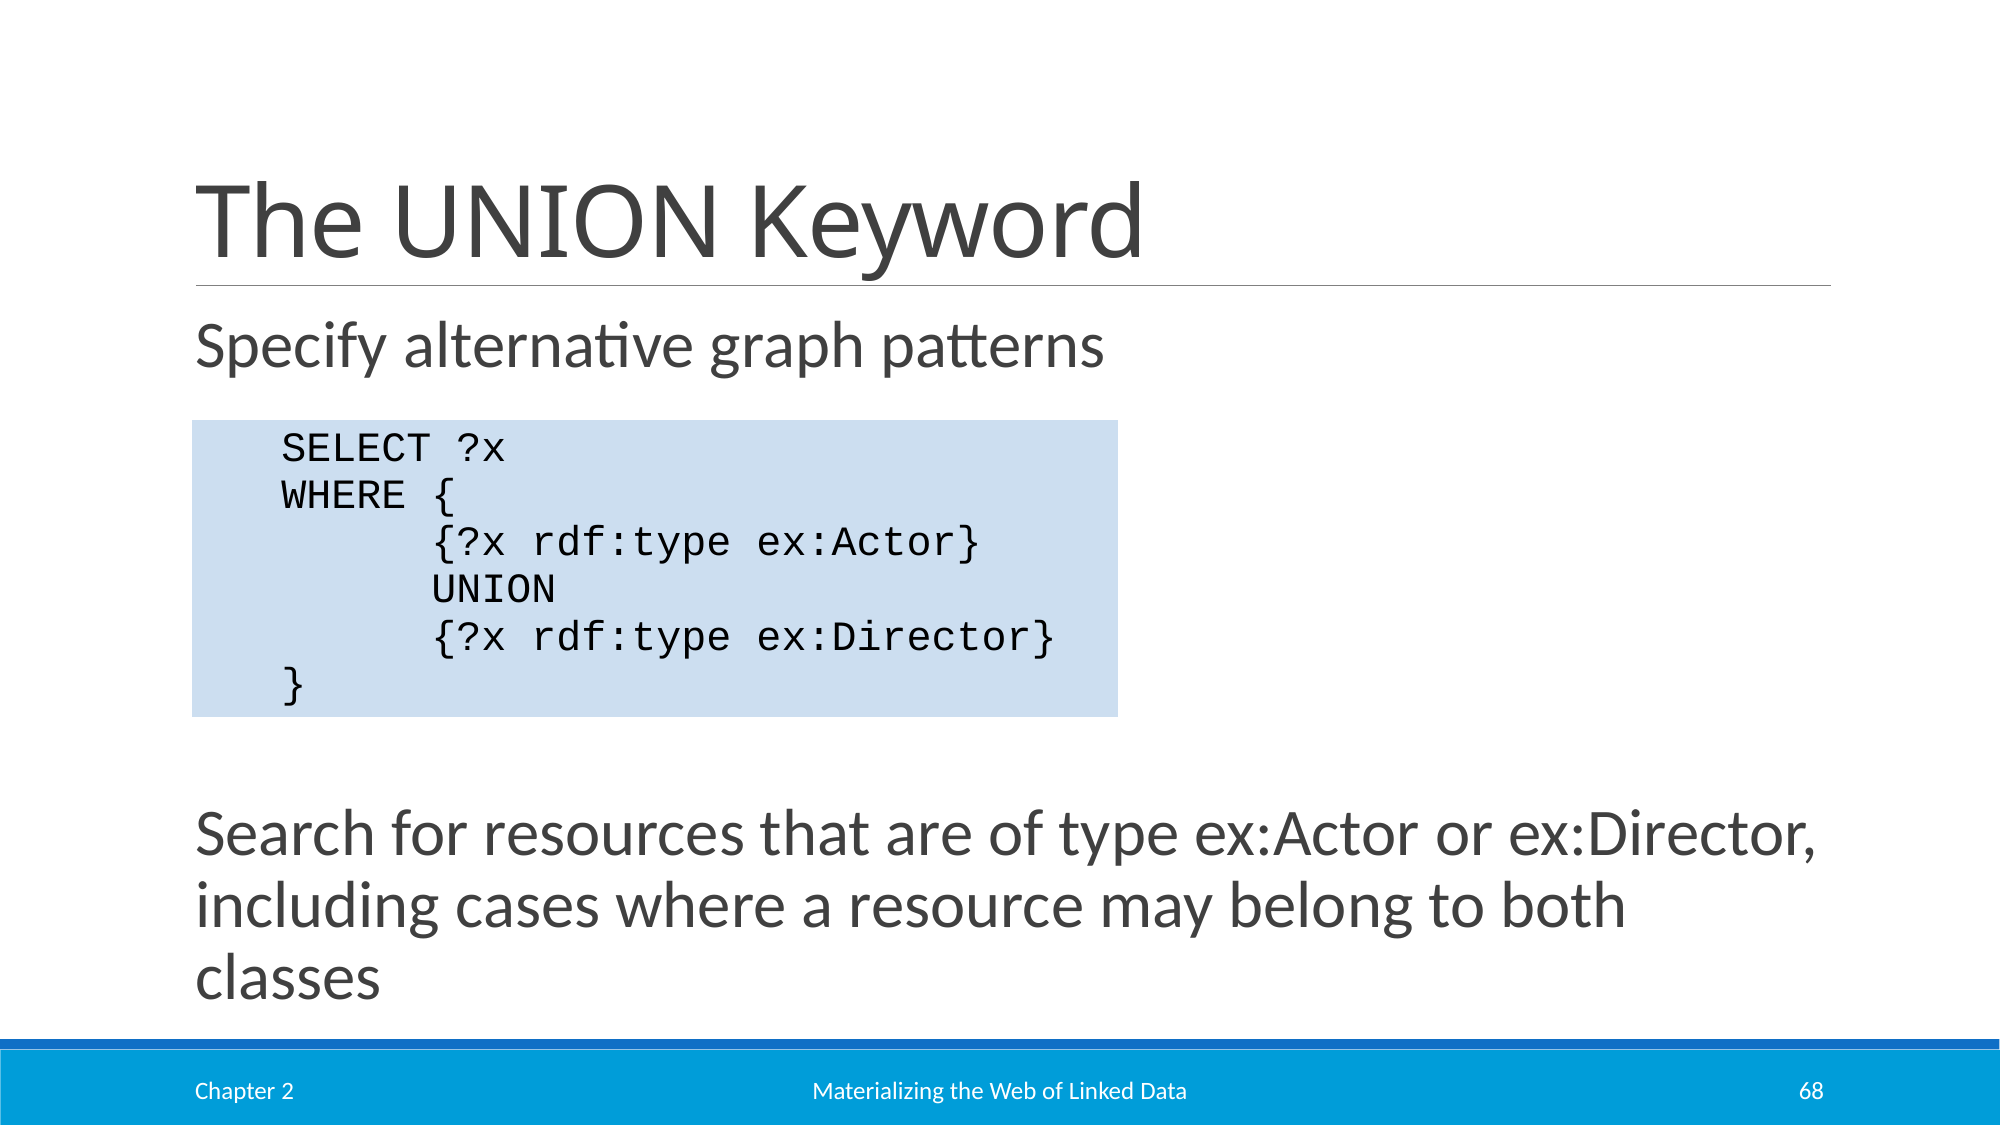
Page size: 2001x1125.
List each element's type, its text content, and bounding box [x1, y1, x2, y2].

slide_number 68 [1624, 1059, 1840, 1120]
footer Materializing the Web of Linked Data [604, 1059, 1396, 1120]
title The UNION Keyword [180, 47, 1830, 285]
slide_number Chapter 2 [180, 1059, 586, 1120]
table_header SELECT ?x WHERE { {?x rdf:type ex:Actor} UNION {?x rdf:type ex:Director} } [192, 420, 1118, 717]
list Specify alternative graph patterns Search for resources that are of type ex:Actor or ex:Director, including cases where a resource may belong to both classes [180, 302, 1830, 963]
